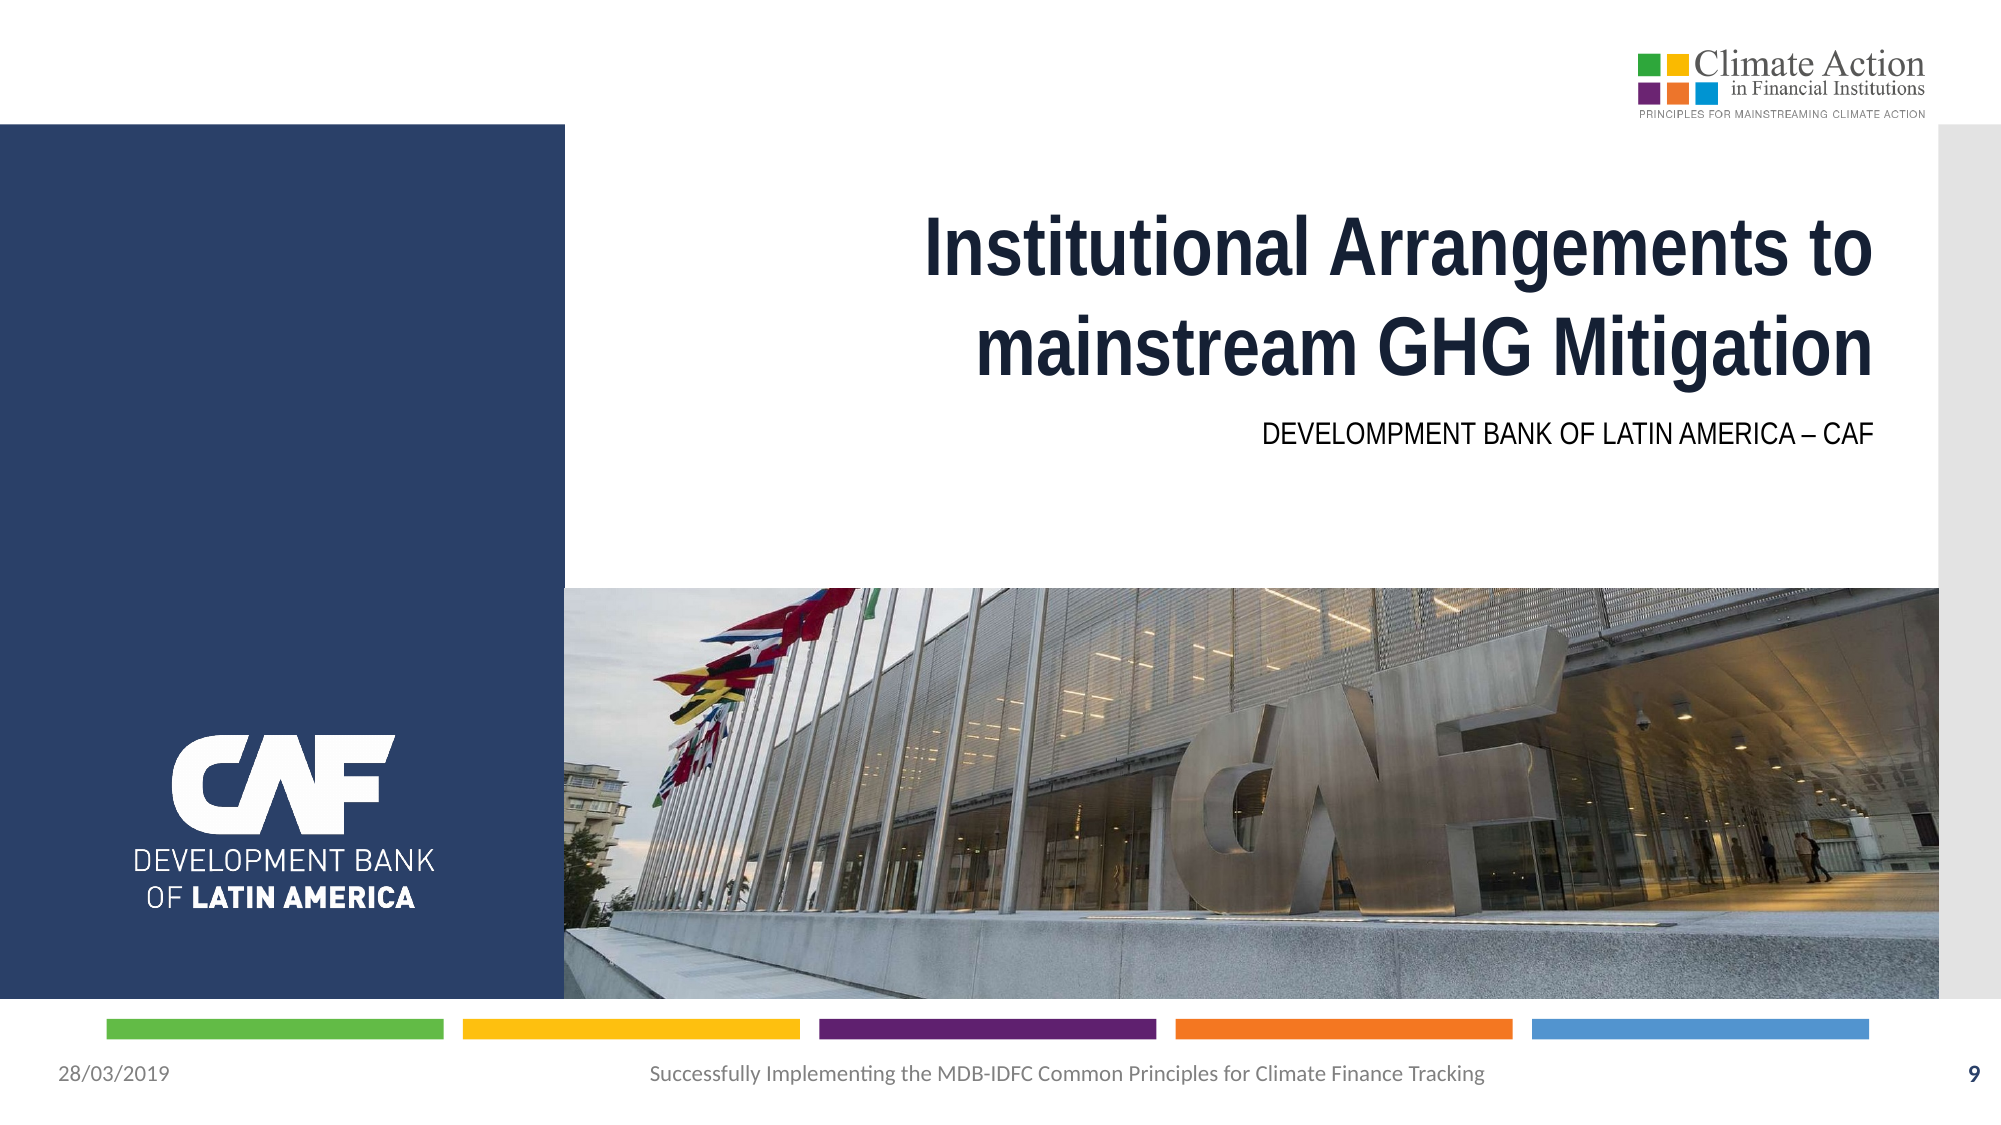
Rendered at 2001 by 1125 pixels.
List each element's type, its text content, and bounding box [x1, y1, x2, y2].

footer Successfully Implementing the MDB-IDFC Common Principles for Climate Finance Tracking [634, 1042, 1605, 1103]
text_box Institutional Arrangements to mainstream GHG Mitigation [909, 184, 1890, 399]
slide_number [43, 1042, 493, 1103]
picture [1635, 46, 1937, 126]
picture [564, 588, 1939, 999]
picture [131, 735, 435, 915]
text_box DEVELOMPMENT BANK OF LATIN AMERICA – CAF [1240, 405, 1890, 458]
slide_number 9 [1744, 1042, 1996, 1103]
